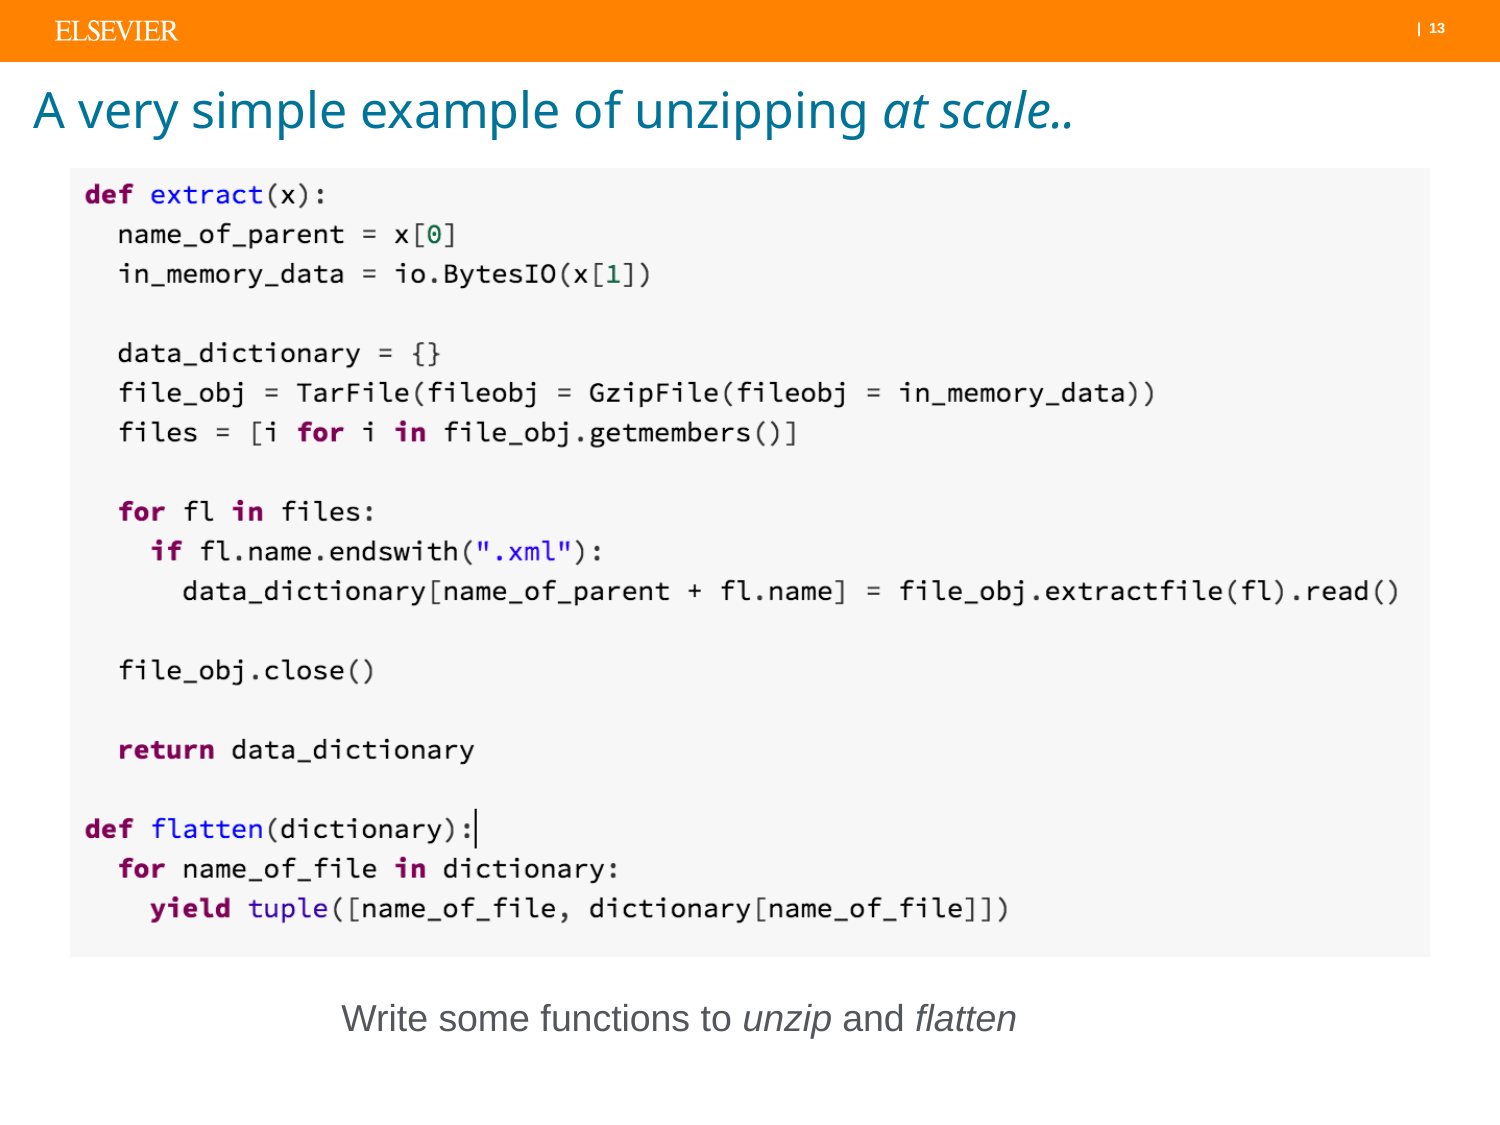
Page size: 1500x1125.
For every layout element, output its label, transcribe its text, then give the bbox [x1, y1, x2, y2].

text_box Write some functions to unzip and flatten [191, 986, 1168, 1047]
picture [70, 168, 1430, 957]
picture [0, 0, 1500, 62]
title A very simple example of unzipping at scale.. [19, 73, 1376, 143]
